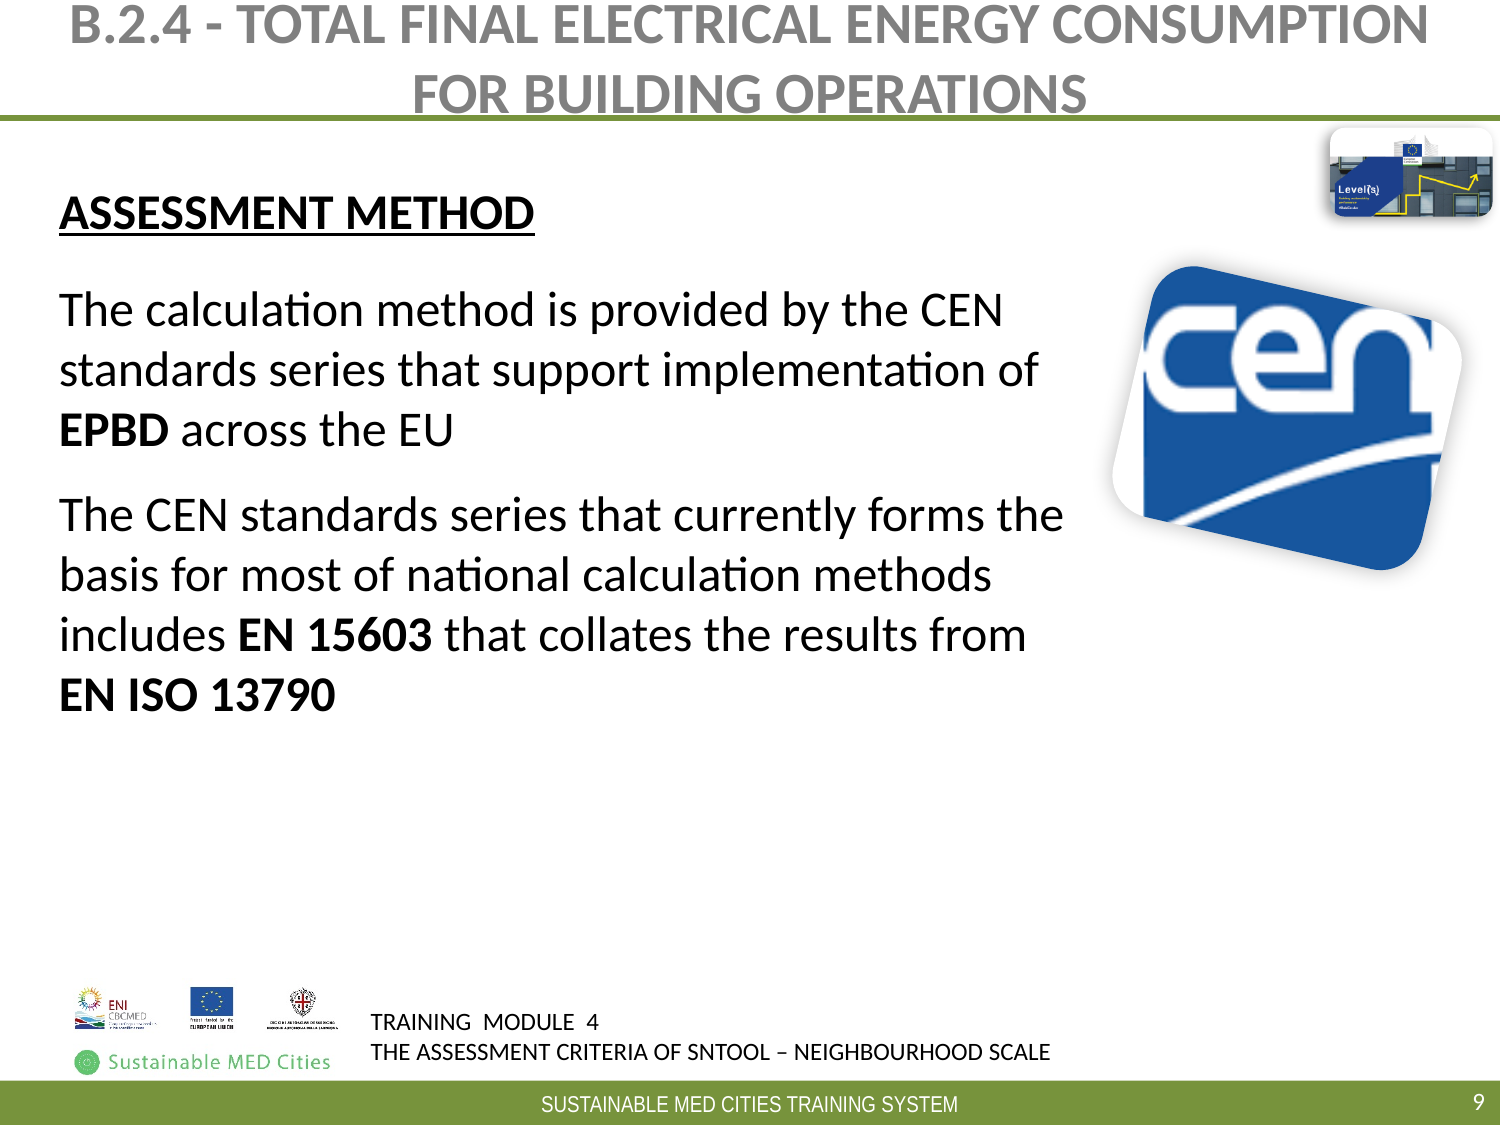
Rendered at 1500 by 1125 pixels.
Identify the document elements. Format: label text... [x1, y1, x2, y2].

list ASSESSMENT METHOD The calculation method is provided by the CEN standards series that support implementation of EPBD across the EU The CEN standards series that currently forms the basis for most of national calculation methods includes EN 15603 that collates the results from EN ISO 13790 [43, 172, 1106, 580]
picture [1329, 127, 1493, 217]
picture [1112, 266, 1462, 571]
slide_number 9 [1149, 1074, 1500, 1125]
picture [62, 978, 356, 1080]
title B.2.4 - TOTAL FINAL ELECTRICAL ENERGY CONSUMPTION FOR BUILDING OPERATIONS [0, 0, 1500, 113]
